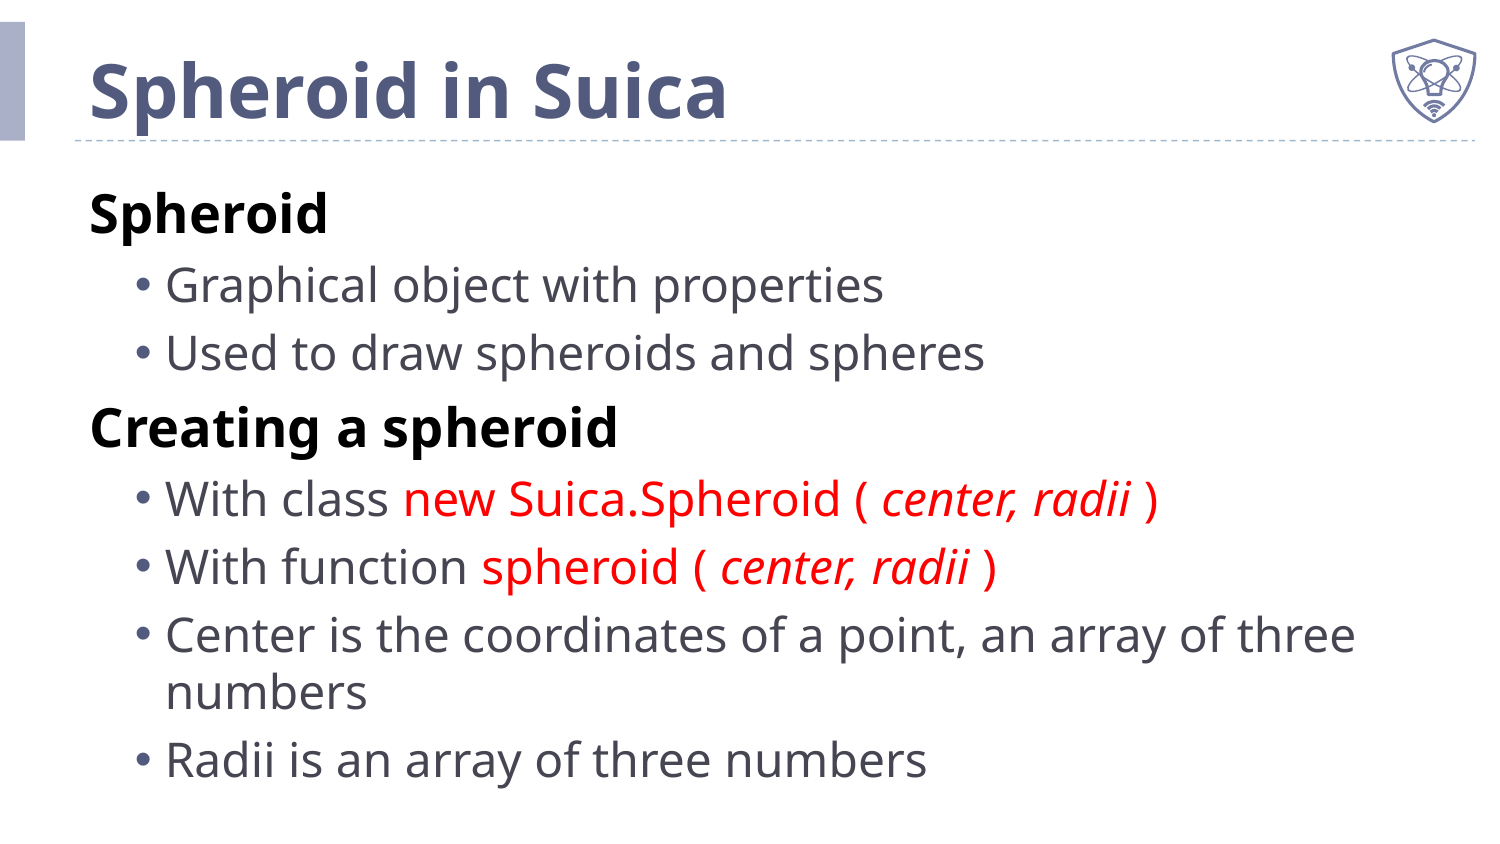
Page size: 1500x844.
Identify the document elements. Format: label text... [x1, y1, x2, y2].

list Spheroid Graphical object with properties Used to draw spheroids and spheres Creating a spheroid With class new Suica.Spheroid ( center, radii ) With function spheroid ( center, radii ) Center is the coordinates of a point, an array of three numbers Radii is an array of three numbers [75, 171, 1475, 835]
title Spheroid in Suica [75, 18, 1475, 141]
